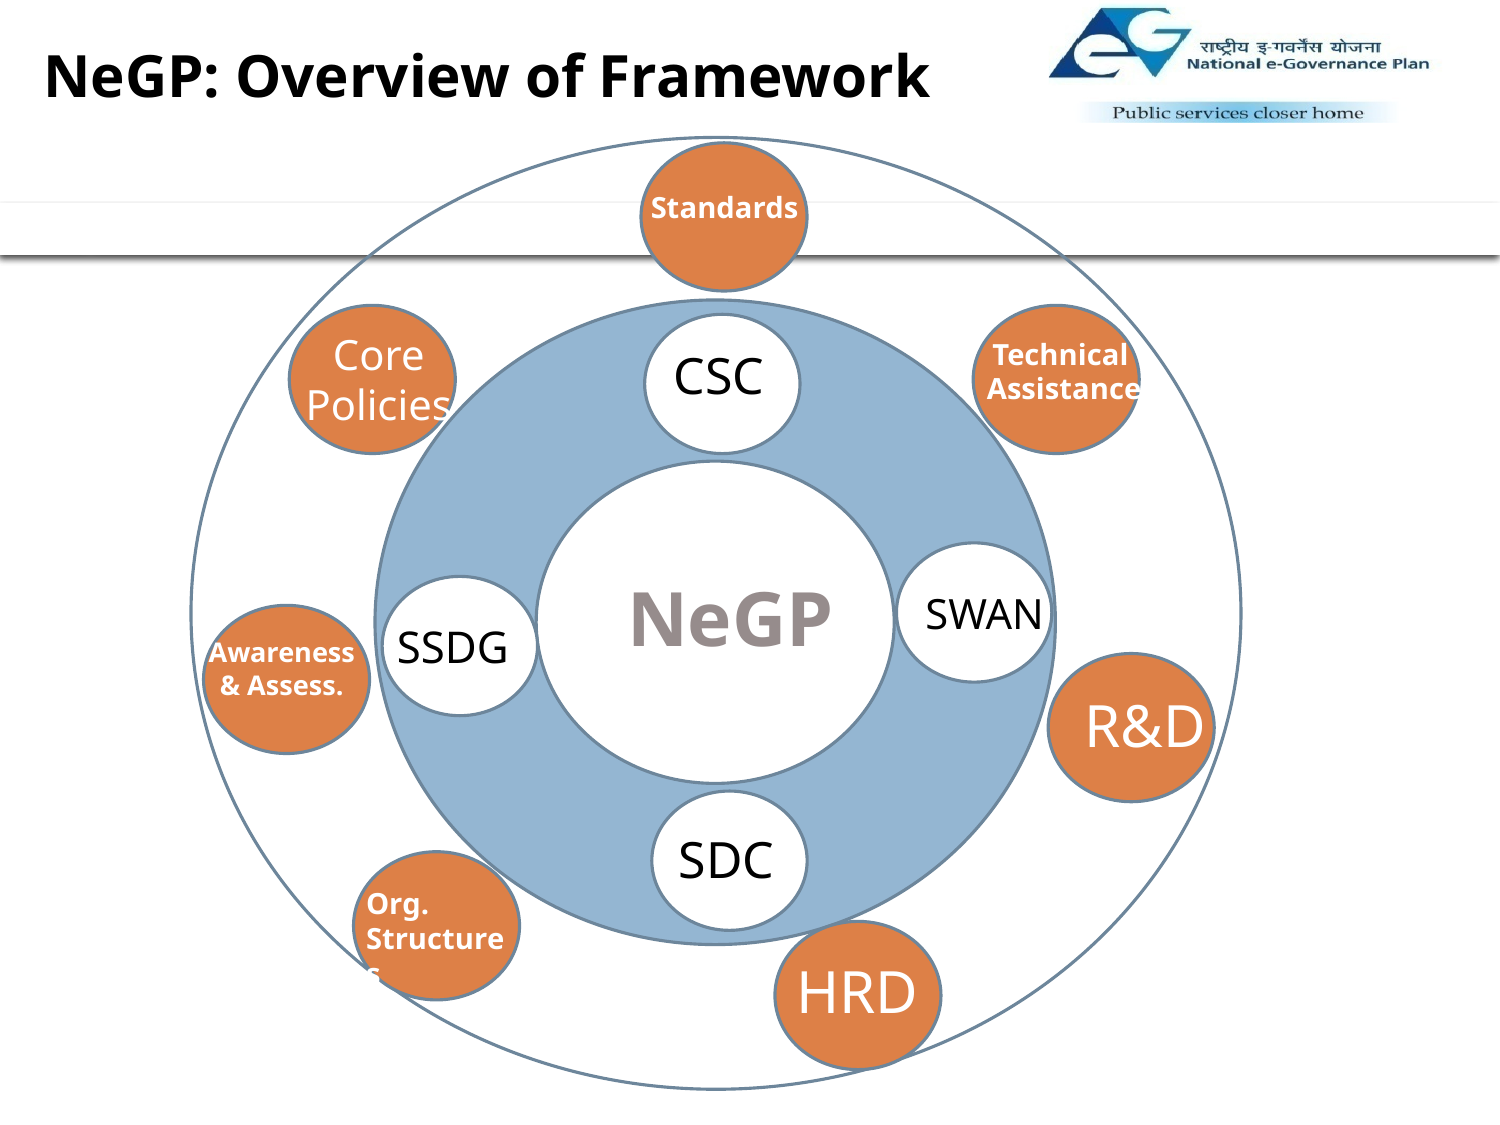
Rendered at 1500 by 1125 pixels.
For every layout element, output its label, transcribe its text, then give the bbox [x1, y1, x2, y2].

text_box [317, 437, 428, 456]
text_box [371, 850, 502, 877]
text_box HRD [773, 948, 941, 1033]
text_box Technical Assistance [967, 328, 1161, 414]
text_box SSDG [382, 612, 545, 680]
text_box [411, 998, 462, 1002]
text_box SWAN [910, 580, 1070, 646]
text_box [208, 708, 365, 756]
text_box [648, 141, 800, 182]
text_box [1046, 651, 1204, 804]
text_box [792, 919, 924, 948]
text_box [318, 303, 426, 321]
text_box [980, 414, 1132, 456]
text_box R&D [1069, 682, 1242, 767]
text_box [802, 832, 809, 890]
text_box [994, 303, 1119, 328]
text_box Standards [636, 182, 817, 232]
text_box NeGP: Overview of Framework [28, 32, 1070, 117]
text_box [390, 680, 530, 718]
picture [1048, 0, 1500, 123]
text_box [894, 541, 1045, 684]
text_box Awareness & Assess. [190, 628, 374, 708]
text_box [189, 135, 1243, 1091]
text_box SDC [664, 821, 802, 897]
text_box [784, 1033, 932, 1072]
text_box Org. Structures [351, 877, 530, 998]
text_box [224, 603, 349, 628]
text_box [650, 789, 798, 932]
text_box [390, 574, 530, 612]
text_box CSC [658, 337, 804, 413]
text_box [641, 232, 807, 293]
text_box Core Policies [280, 321, 477, 437]
